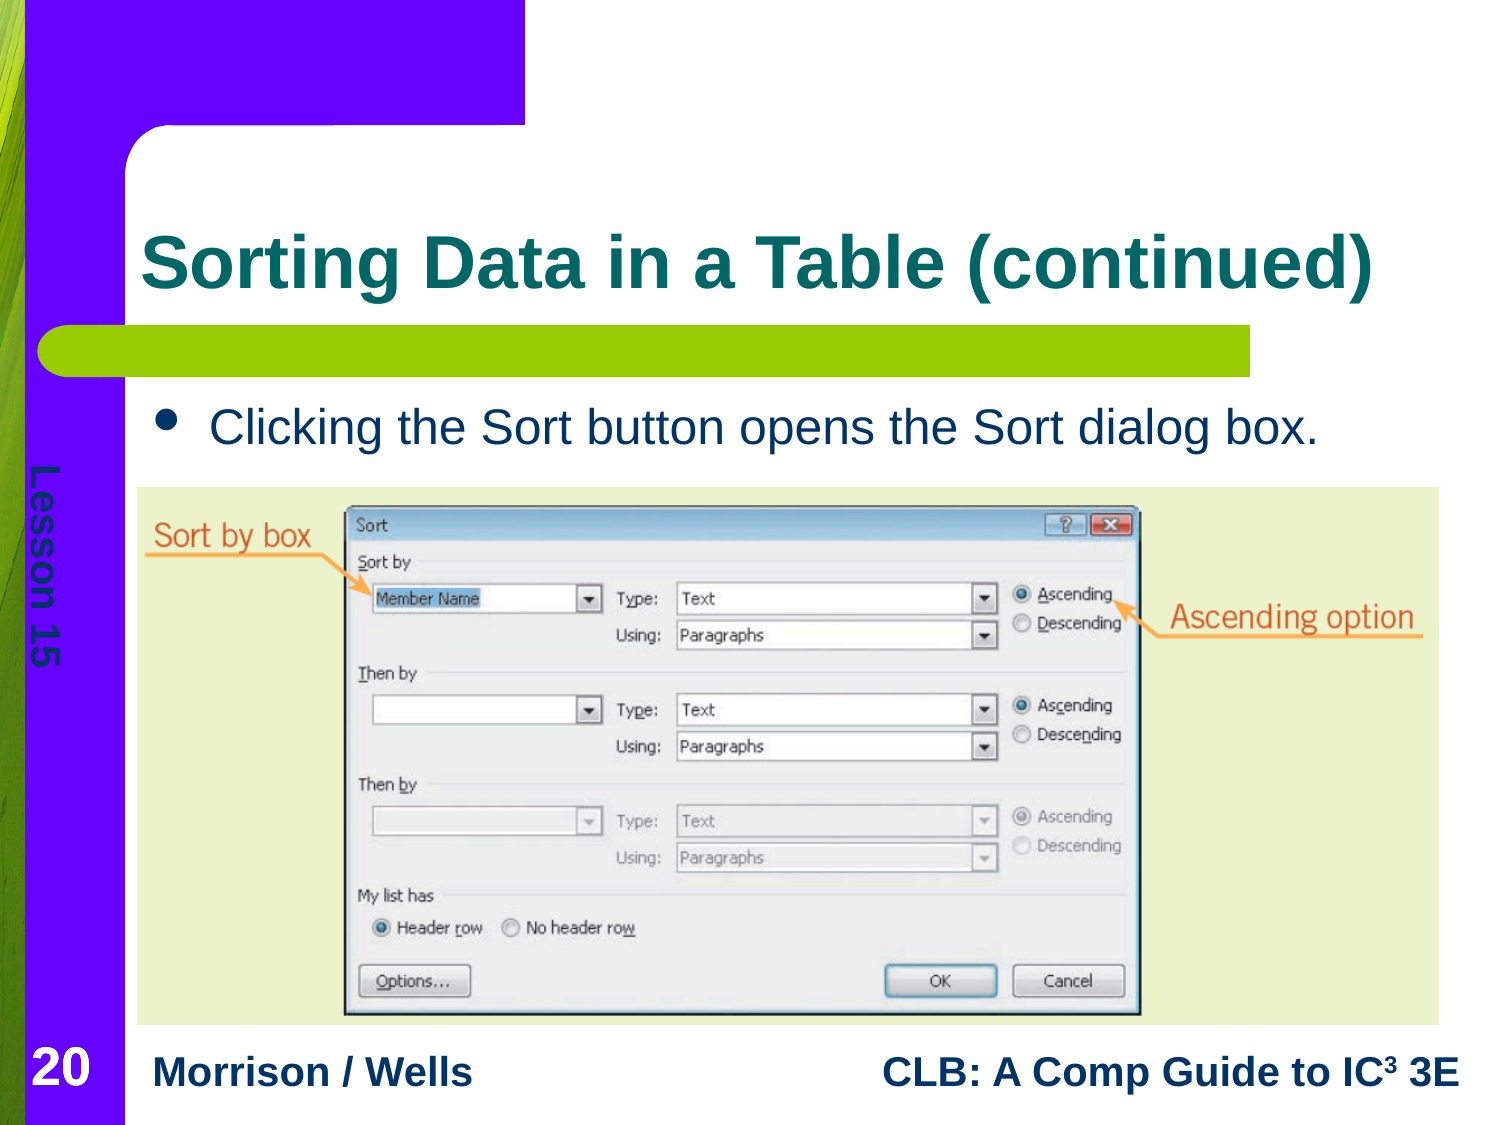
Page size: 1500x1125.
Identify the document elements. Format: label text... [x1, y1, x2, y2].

title Sorting Data in a Table (continued) [124, 124, 1426, 313]
text_box 20 [13, 1023, 111, 1105]
picture [137, 487, 1440, 1025]
list Clicking the Sort button opens the Sort dialog box. [137, 387, 1388, 486]
picture [0, 0, 25, 1125]
